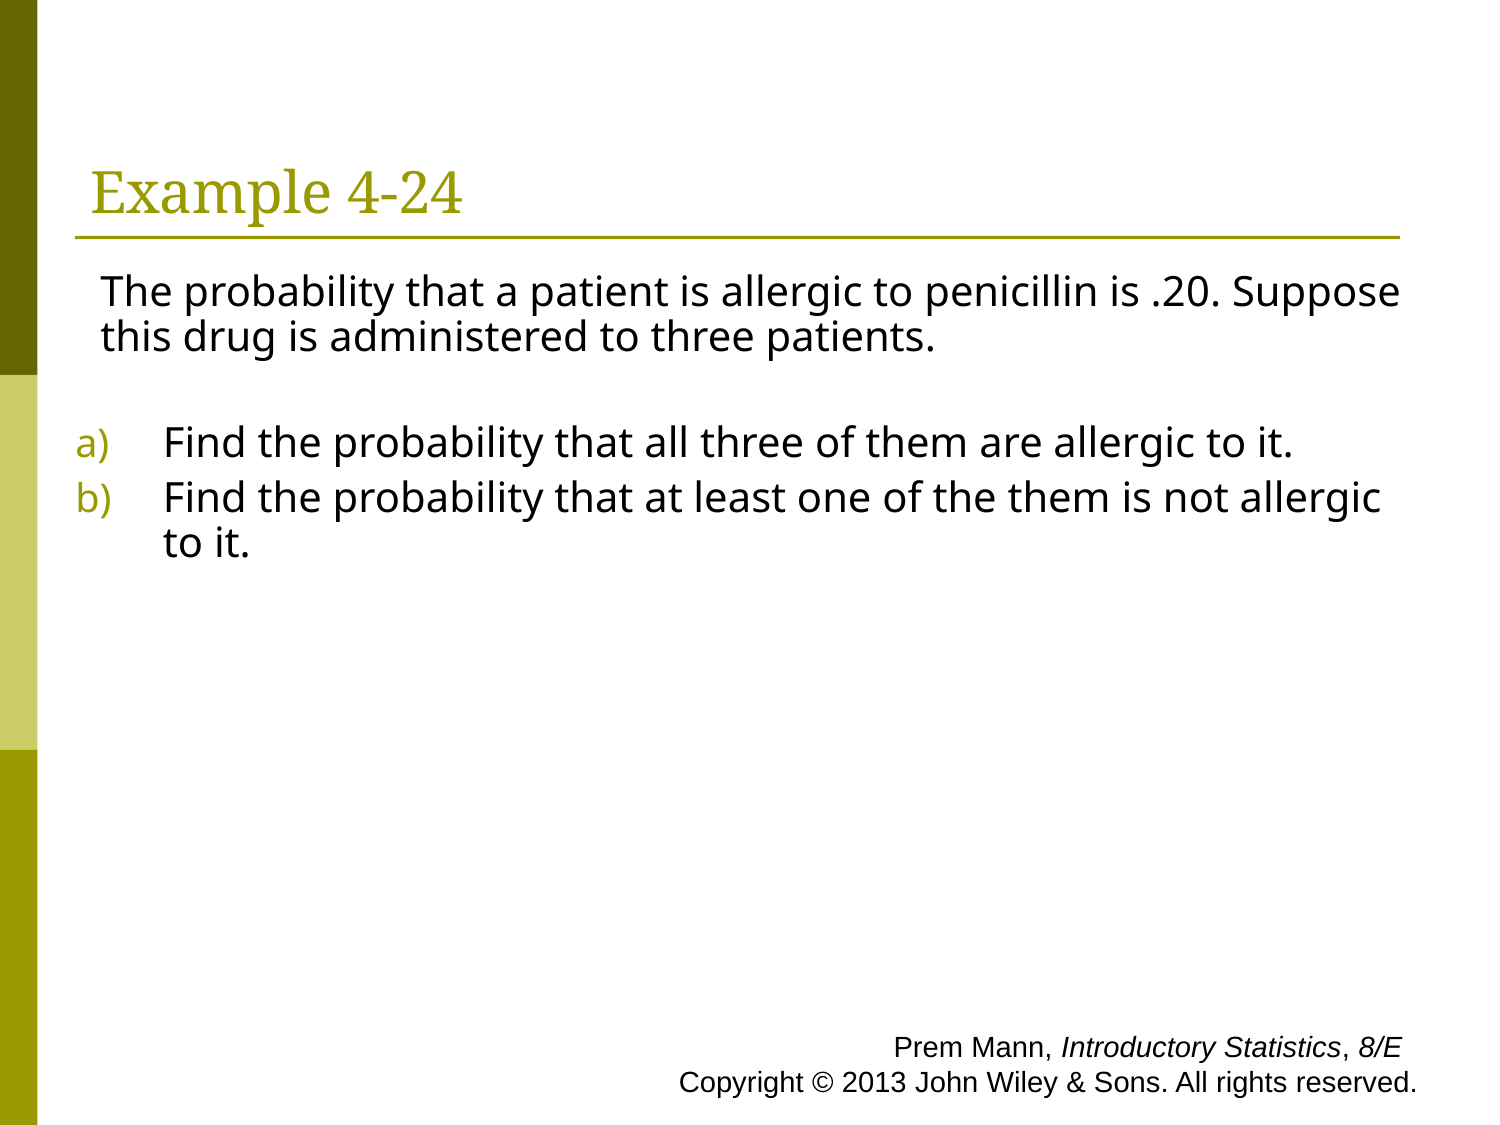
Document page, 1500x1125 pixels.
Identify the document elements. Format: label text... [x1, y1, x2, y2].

text_box Prem Mann, Introductory Statistics, 8/E Copyright © 2013 John Wiley & Sons. All rights reserved. [664, 1020, 1449, 1106]
title Example 4-24 [75, 45, 1425, 233]
list The probability that a patient is allergic to penicillin is .20. Suppose this drug is administered to three patients. Find the probability that all three of them are allergic to it. Find the probability that at least one of the them is not allergic to it. [0, 262, 1425, 938]
